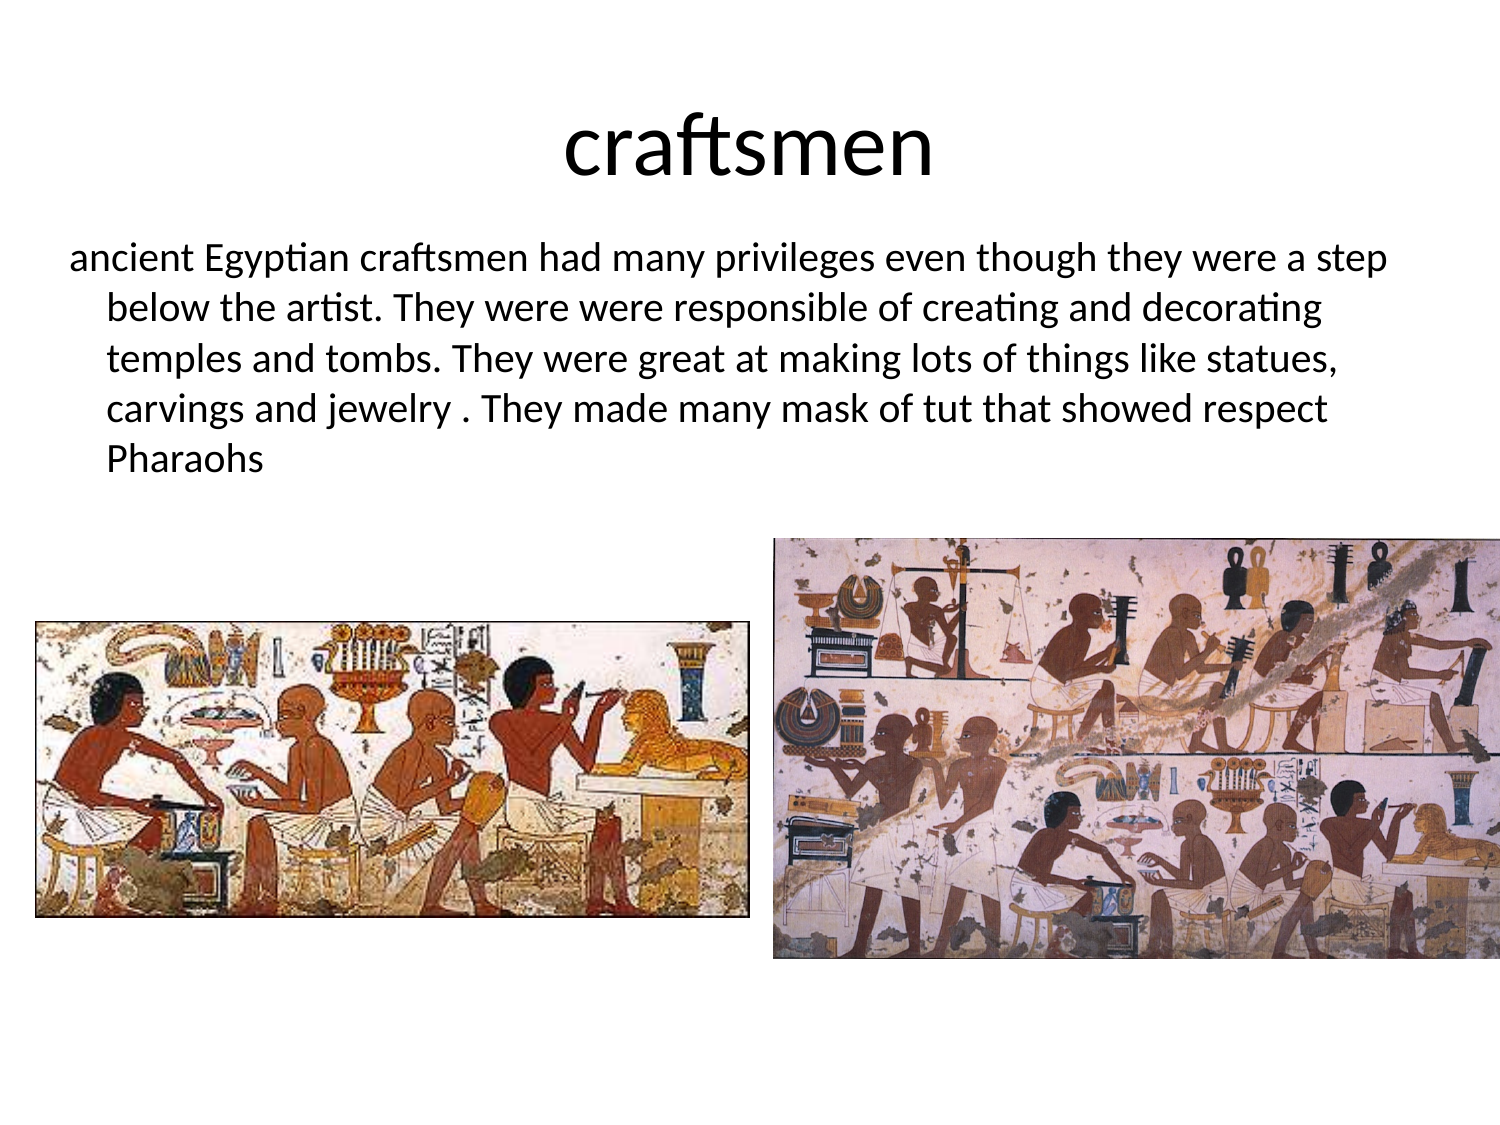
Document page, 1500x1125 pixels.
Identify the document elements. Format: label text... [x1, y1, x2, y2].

title craftsmen [75, 45, 1425, 222]
picture [773, 538, 1500, 959]
picture [34, 620, 751, 918]
list ancient Egyptian craftsmen had many privileges even though they were a step below the artist. They were were responsible of creating and decorating temples and tombs. They were great at making lots of things like statues, carvings and jewelry . They made many mask of tut that showed respect Pharaohs [35, 222, 1454, 1079]
